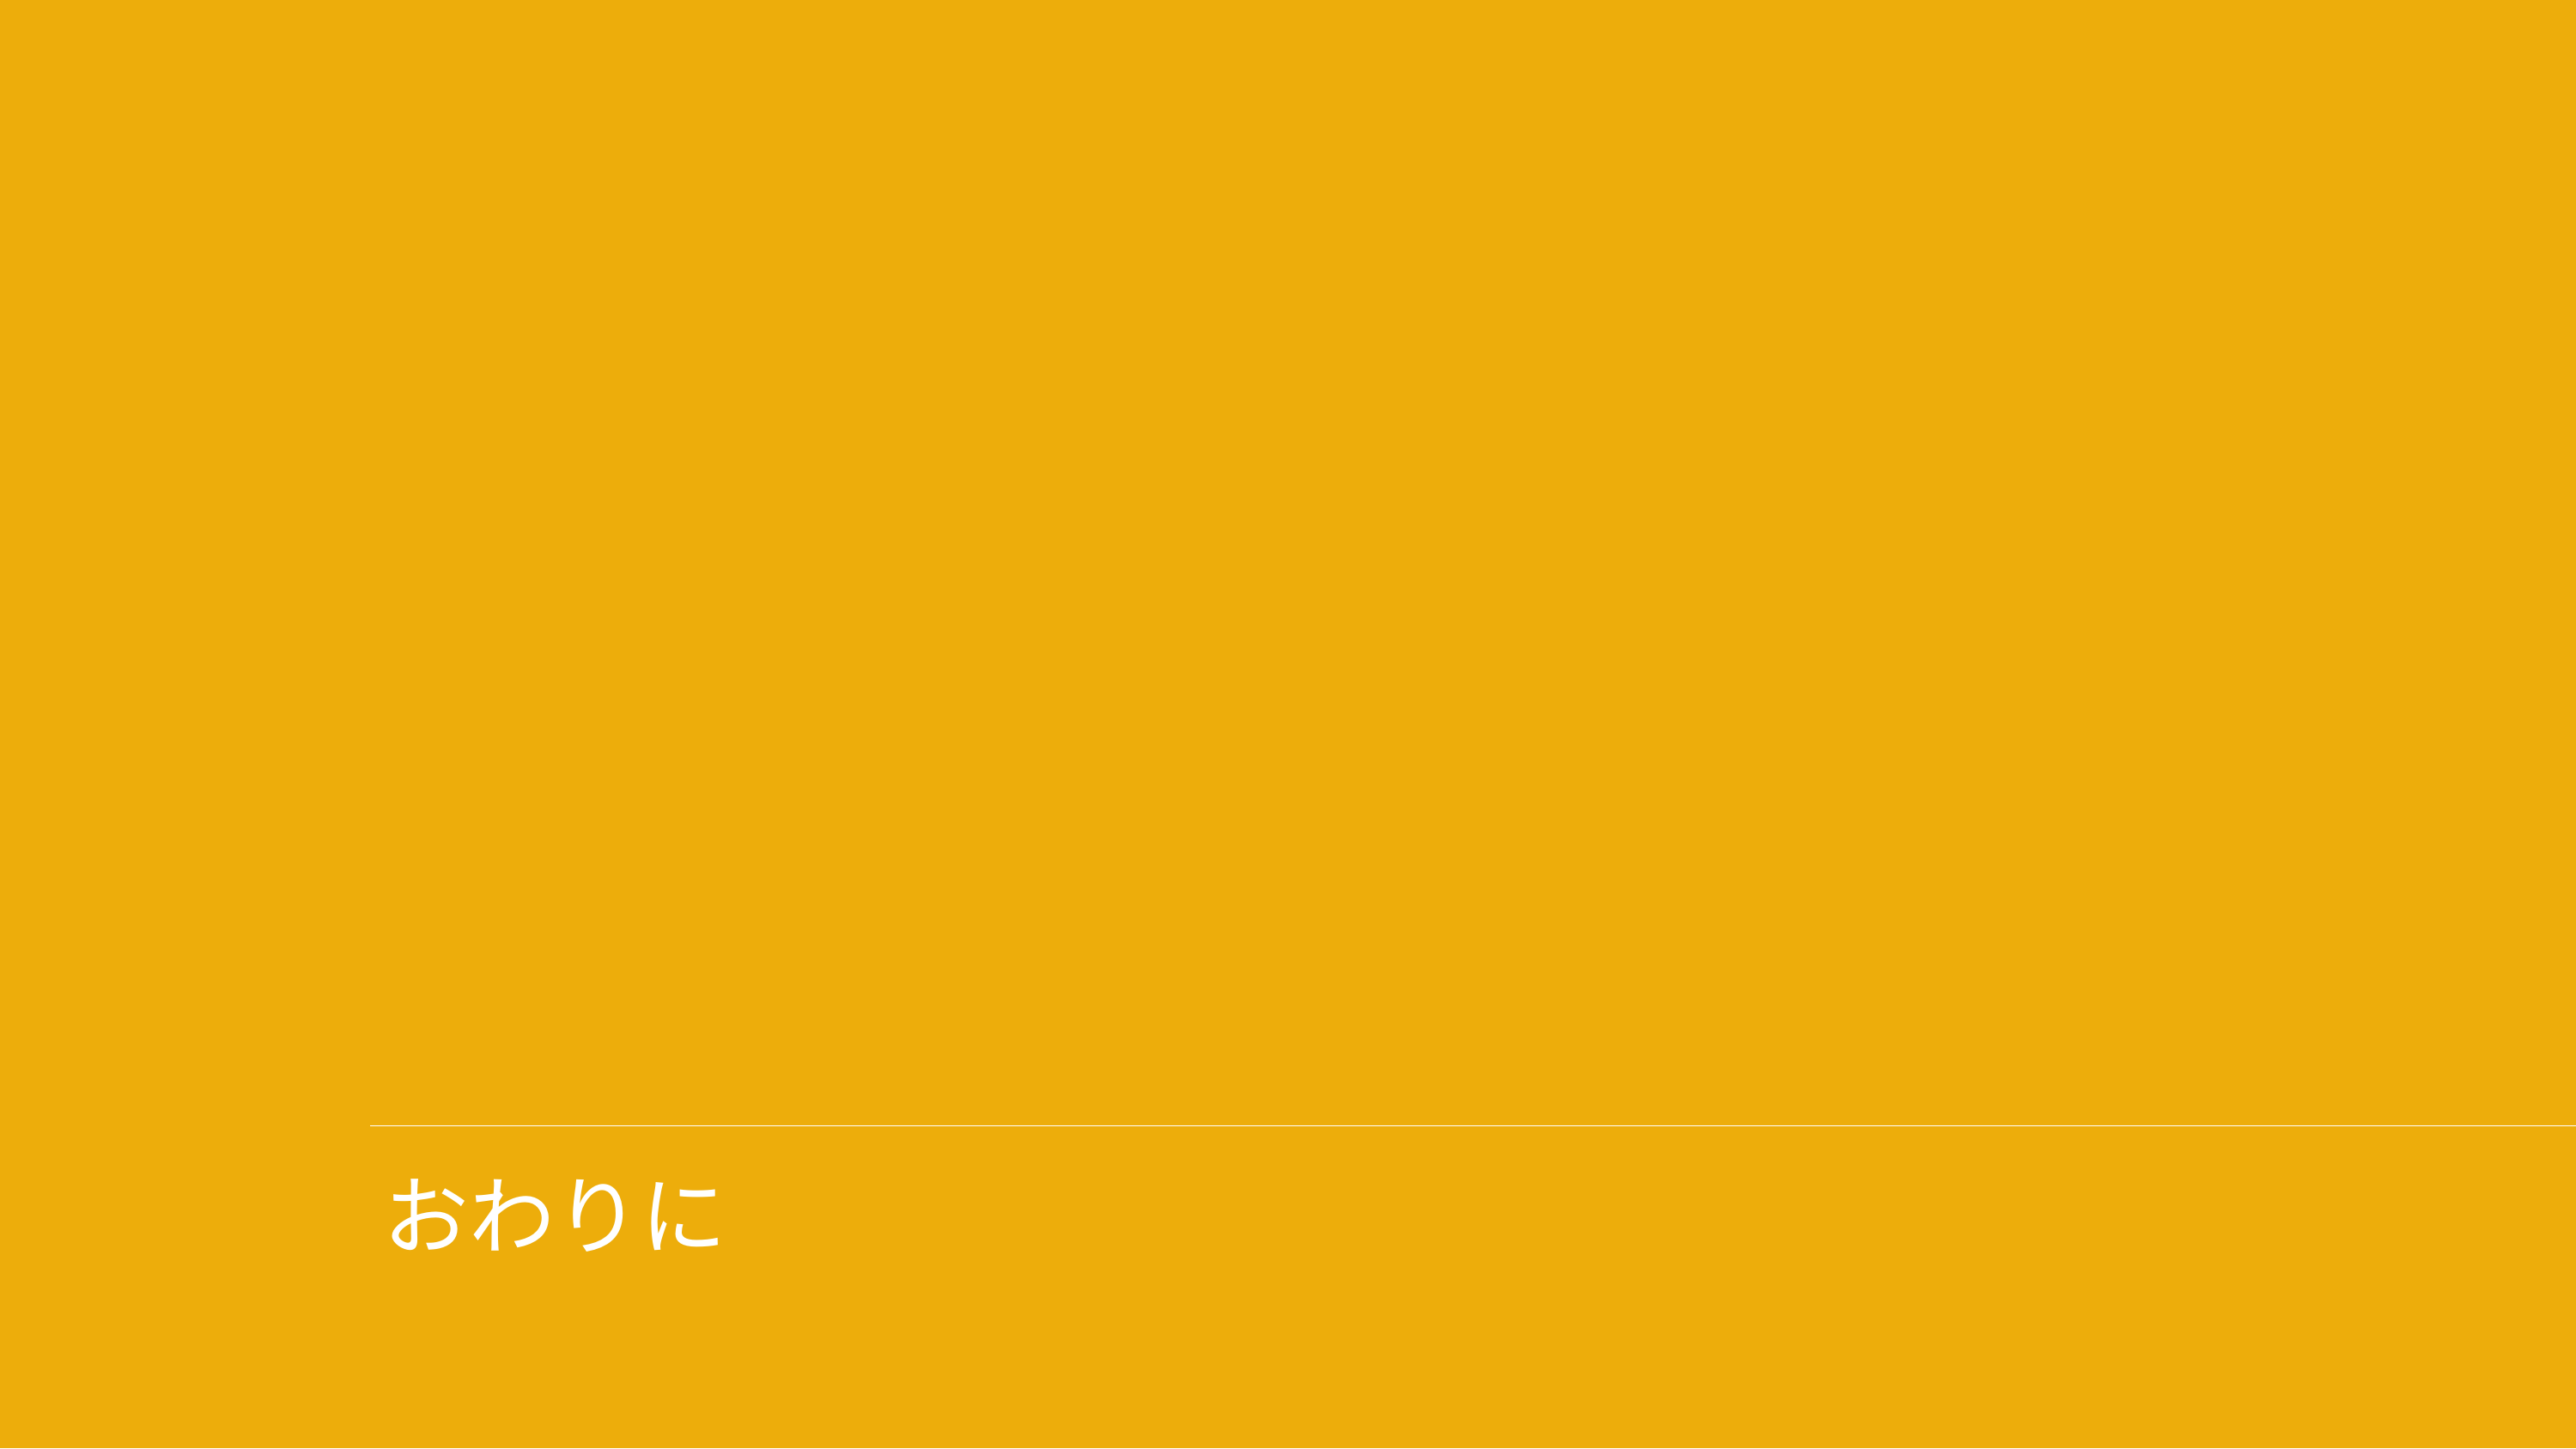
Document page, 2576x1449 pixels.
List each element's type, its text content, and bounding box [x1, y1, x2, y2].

title おわりに [370, 1143, 2576, 1296]
